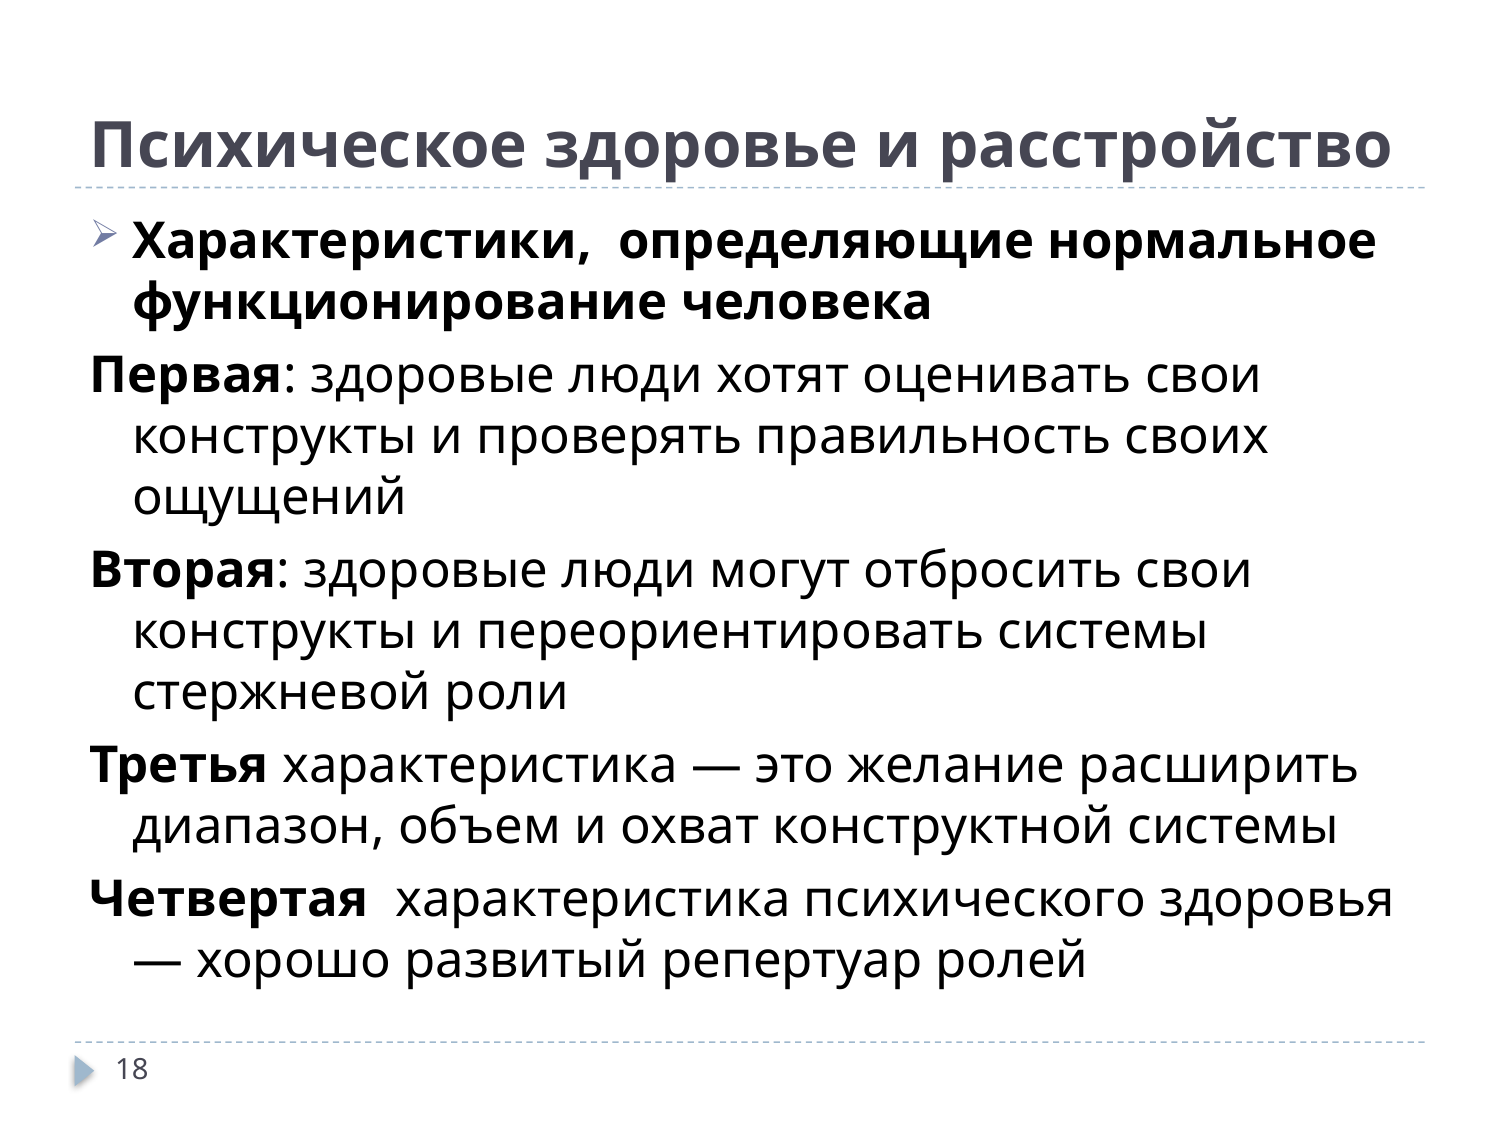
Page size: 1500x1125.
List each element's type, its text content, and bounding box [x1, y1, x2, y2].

slide_number 18 [100, 1042, 426, 1103]
list Характеристики, определяющие нормальное функционирование человека Первая: здоровые люди хотят оценивать свои конструкты и проверять правильность своих ощущений Вторая: здоровые люди могут отбросить свои конструкты и переориентировать системы стержневой роли Третья характеристика — это желание расширить диапазон, объем и охват конструктной системы Четвертая характеристика психического здоровья — хорошо развитый репертуар ролей [75, 200, 1425, 1010]
title Психическое здоровье и расстройство [75, 24, 1425, 188]
